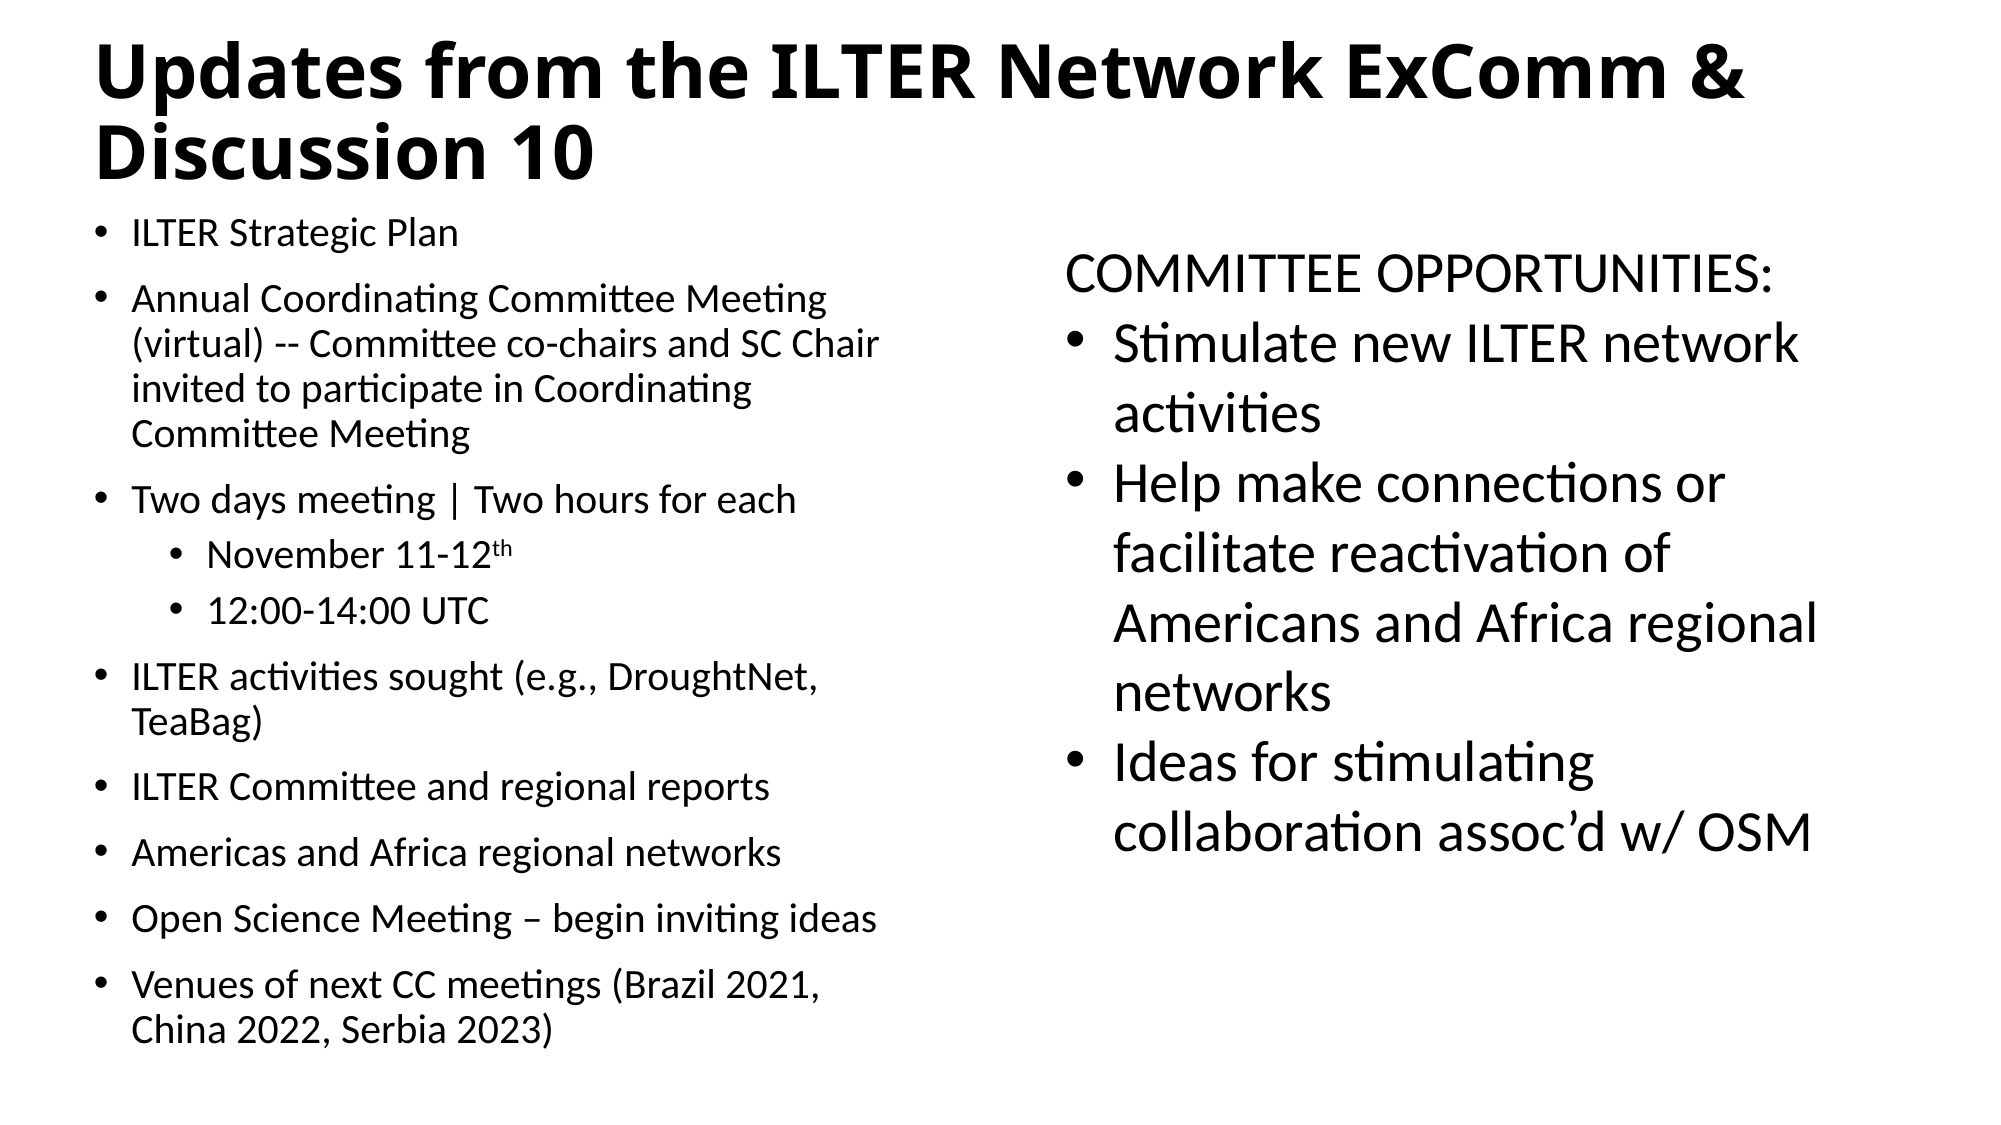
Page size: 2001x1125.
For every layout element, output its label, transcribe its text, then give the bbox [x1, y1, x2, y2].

list ILTER Strategic Plan Annual Coordinating Committee Meeting (virtual) -- Committee co-chairs and SC Chair invited to participate in Coordinating Committee Meeting Two days meeting | Two hours for each November 11-12th 12:00-14:00 UTC ILTER activities sought (e.g., DroughtNet, TeaBag) ILTER Committee and regional reports Americas and Africa regional networks Open Science Meeting – begin inviting ideas Venues of next CC meetings (Brazil 2021, China 2022, Serbia 2023) [78, 203, 942, 961]
text_box COMMITTEE OPPORTUNITIES: Stimulate new ILTER network activities Help make connections or facilitate reactivation of Americans and Africa regional networks Ideas for stimulating collaboration assoc’d w/ OSM [1050, 226, 1837, 1011]
title Updates from the ILTER Network ExComm & Discussion 10 [78, 41, 1879, 188]
